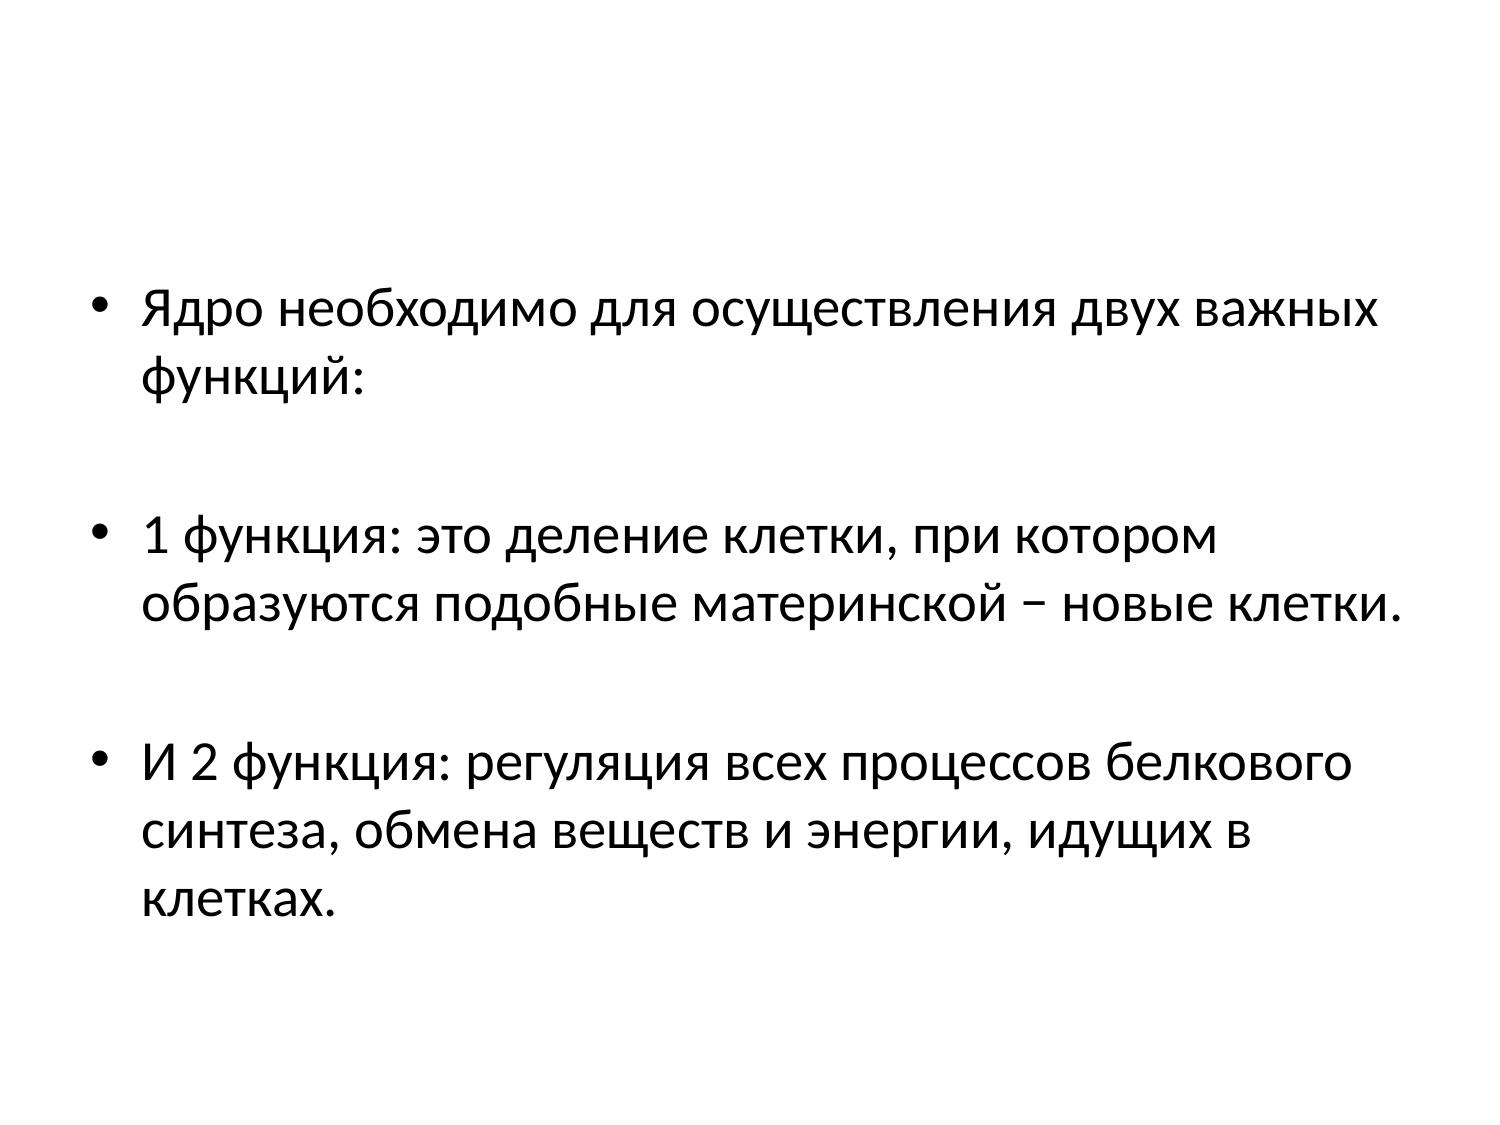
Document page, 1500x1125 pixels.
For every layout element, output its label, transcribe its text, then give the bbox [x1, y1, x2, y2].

list Ядро необходимо для осуществления двух важных функций: 1 функция: это деление клетки, при котором образуются подобные материнской − новые клетки. И 2 функция: регуляция всех процессов белкового синтеза, обмена веществ и энергии, идущих в клетках. [75, 262, 1425, 1005]
